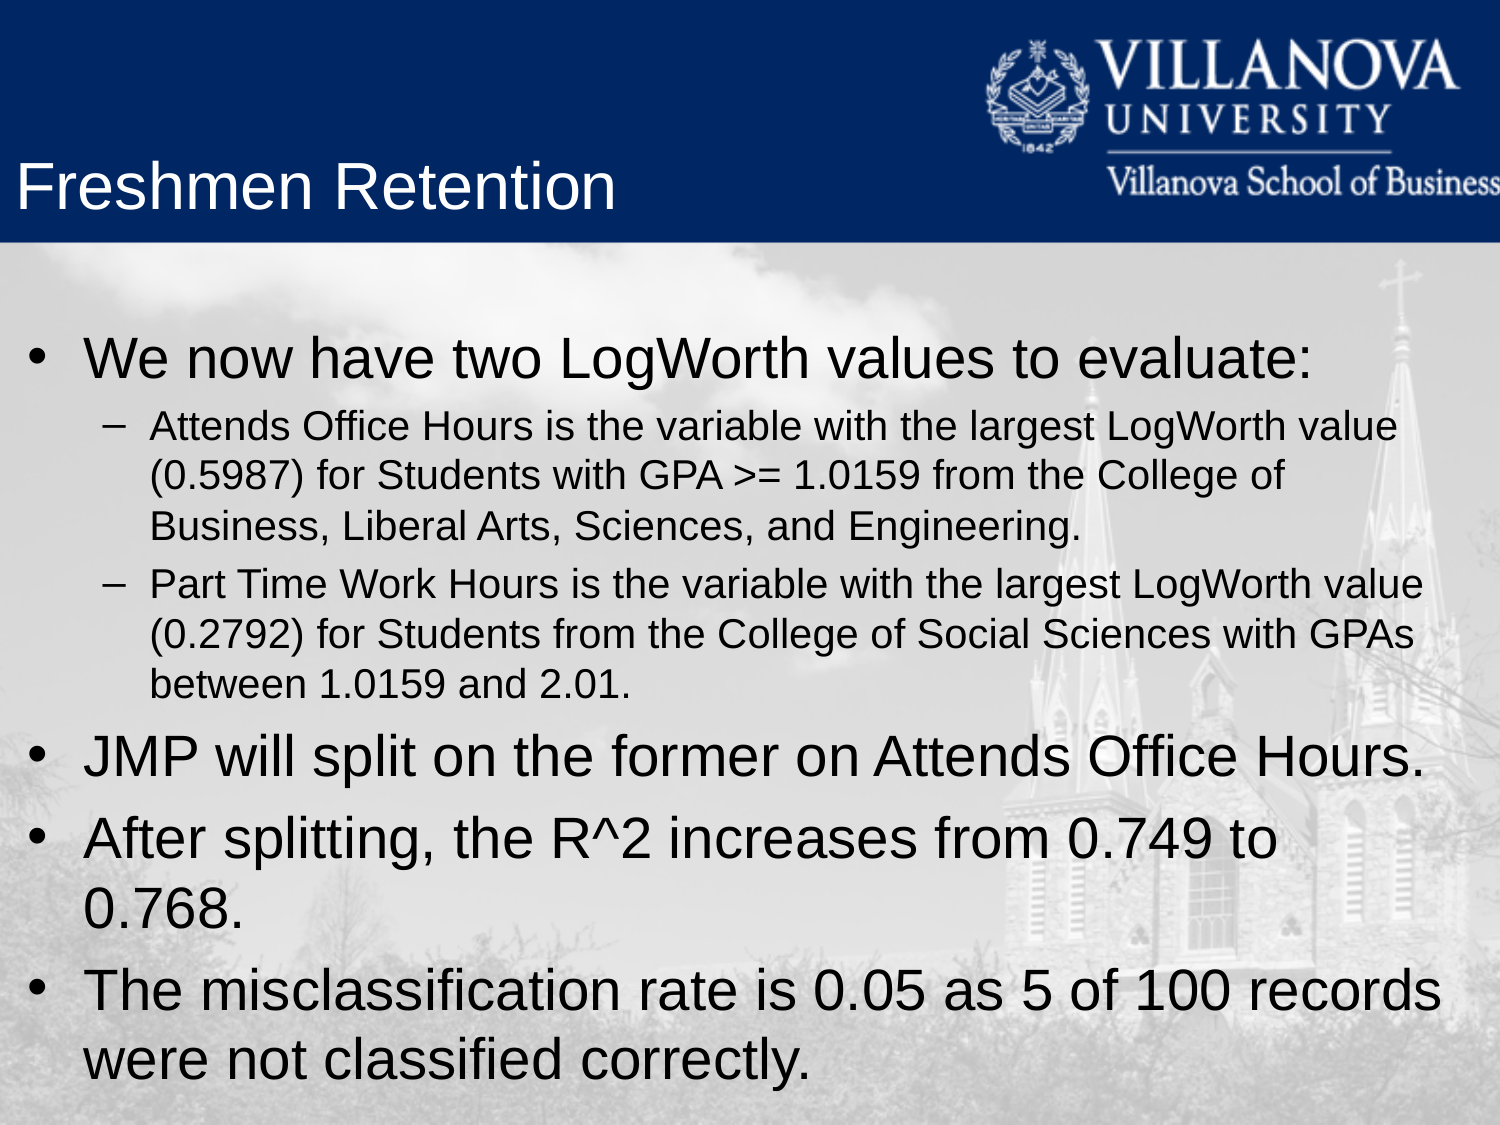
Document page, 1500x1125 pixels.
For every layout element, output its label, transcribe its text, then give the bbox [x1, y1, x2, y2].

list We now have two LogWorth values to evaluate: Attends Office Hours is the variable with the largest LogWorth value (0.5987) for Students with GPA >= 1.0159 from the College of Business, Liberal Arts, Sciences, and Engineering. Part Time Work Hours is the variable with the largest LogWorth value (0.2792) for Students from the College of Social Sciences with GPAs between 1.0159 and 2.01. JMP will split on the former on Attends Office Hours. After splitting, the R^2 increases from 0.749 to 0.768. The misclassification rate is 0.05 as 5 of 100 records were not classified correctly. [12, 312, 1463, 1125]
text_box Freshmen Retention [0, 50, 1350, 238]
picture [0, 0, 1500, 1125]
